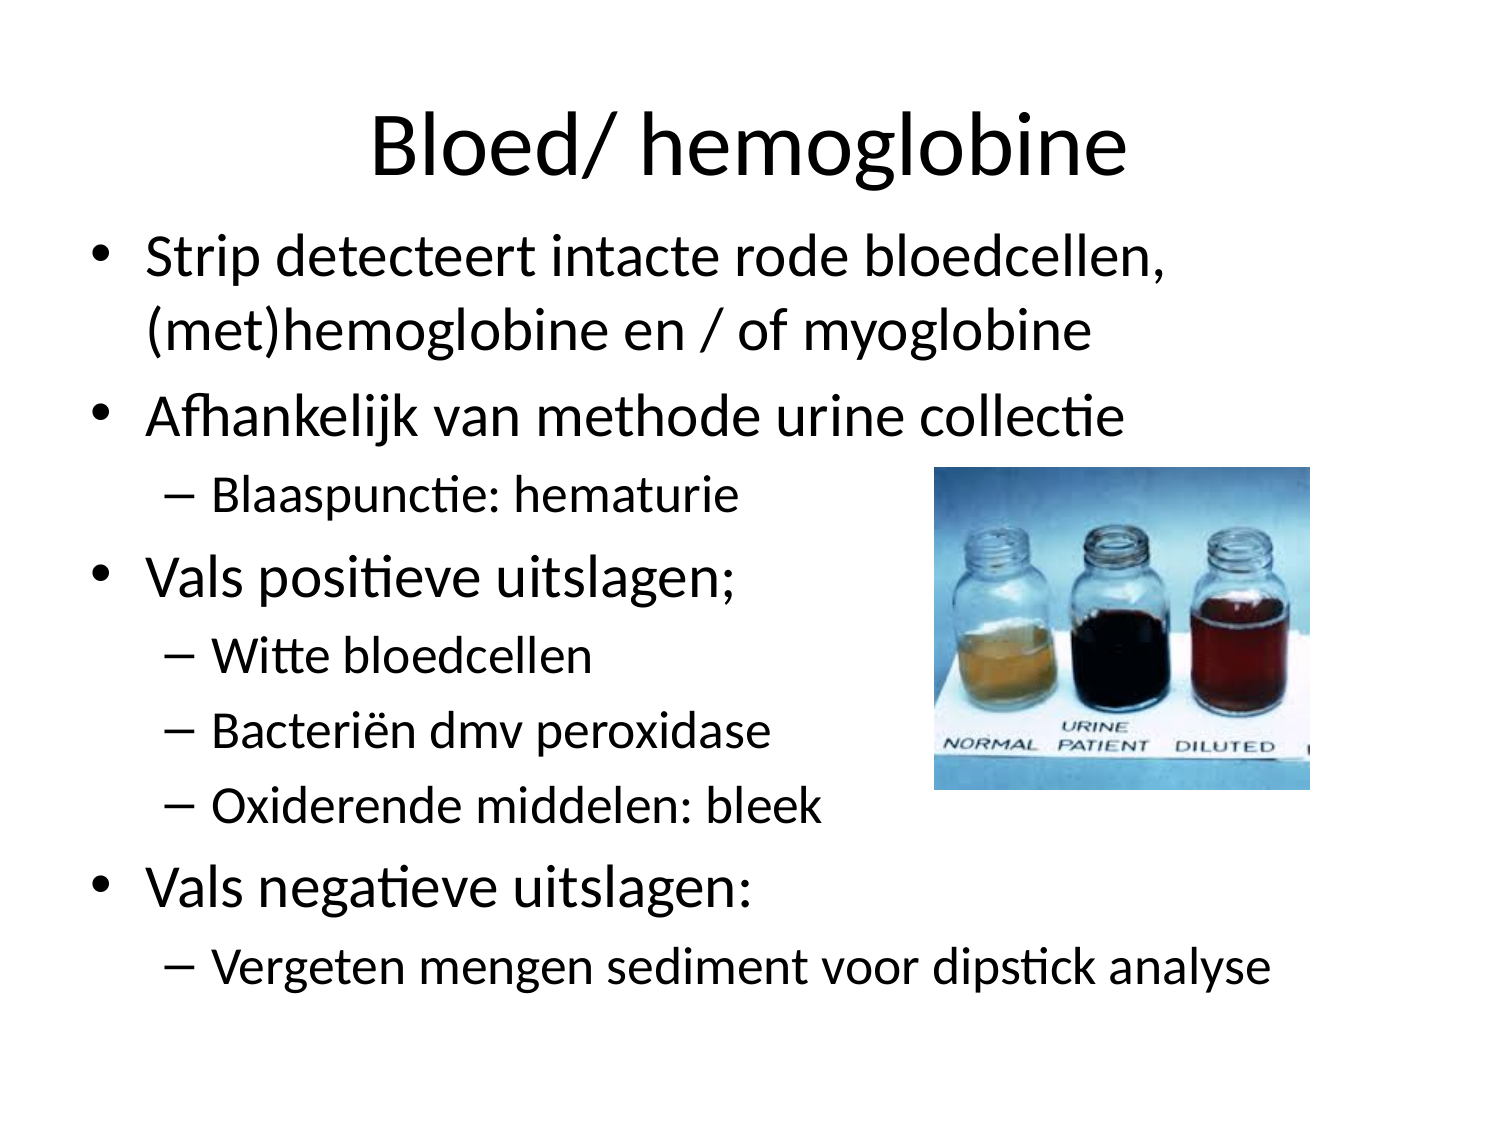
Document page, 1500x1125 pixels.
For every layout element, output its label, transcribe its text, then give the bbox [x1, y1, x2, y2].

picture [933, 467, 1310, 791]
list Strip detecteert intacte rode bloedcellen, (met)hemoglobine en / of myoglobine Afhankelijk van methode urine collectie Blaaspunctie: hematurie Vals positieve uitslagen; Witte bloedcellen Bacteriën dmv peroxidase Oxiderende middelen: bleek Vals negatieve uitslagen: Vergeten mengen sediment voor dipstick analyse [75, 208, 1425, 1005]
title Bloed/ hemoglobine [75, 45, 1425, 208]
